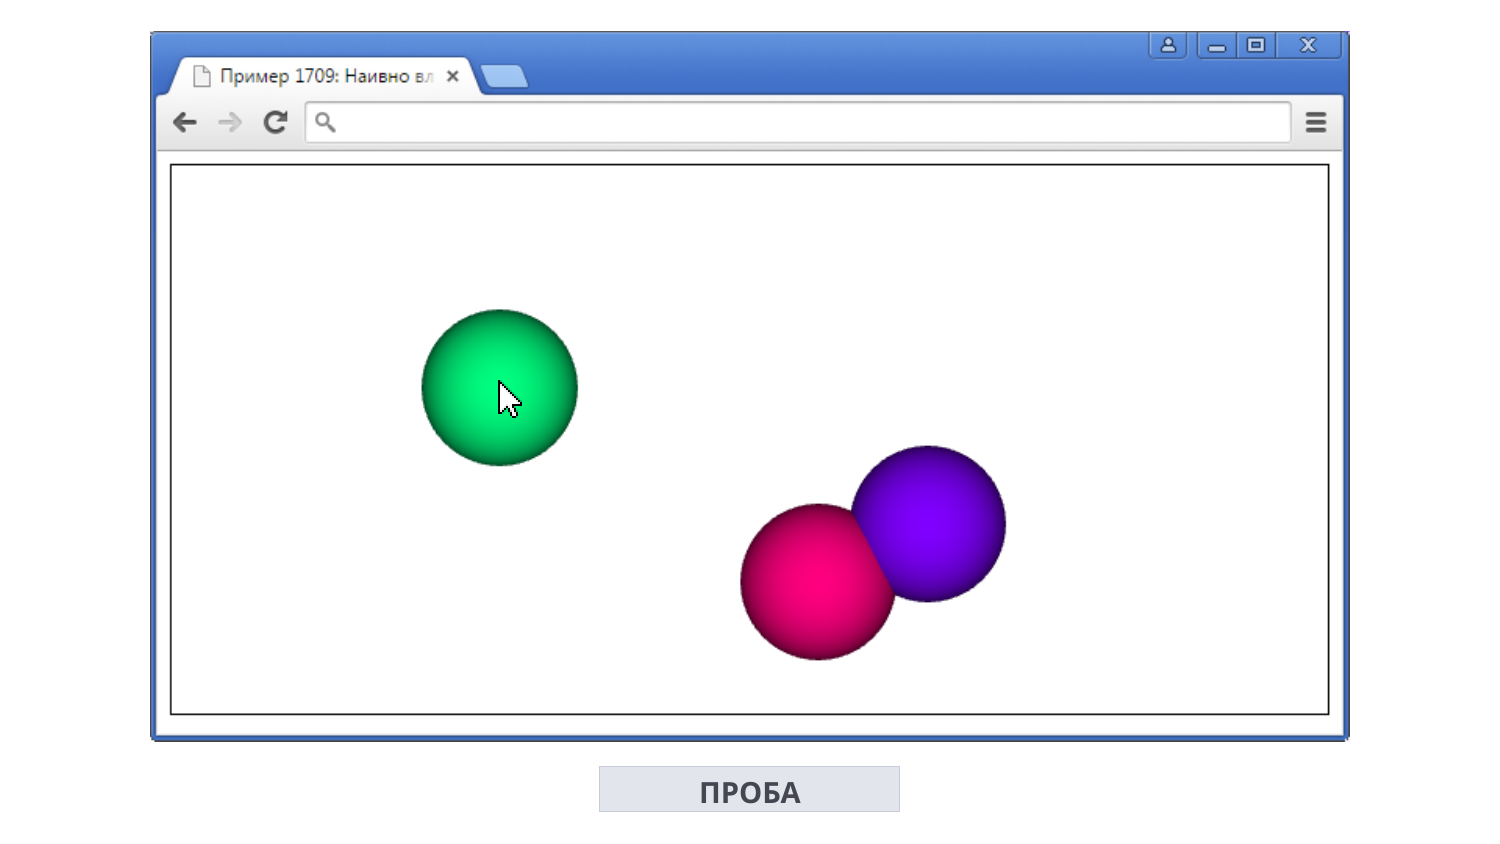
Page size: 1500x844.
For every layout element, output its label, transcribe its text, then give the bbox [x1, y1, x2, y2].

text_box ПРОБА [599, 766, 900, 812]
picture [149, 31, 1351, 742]
